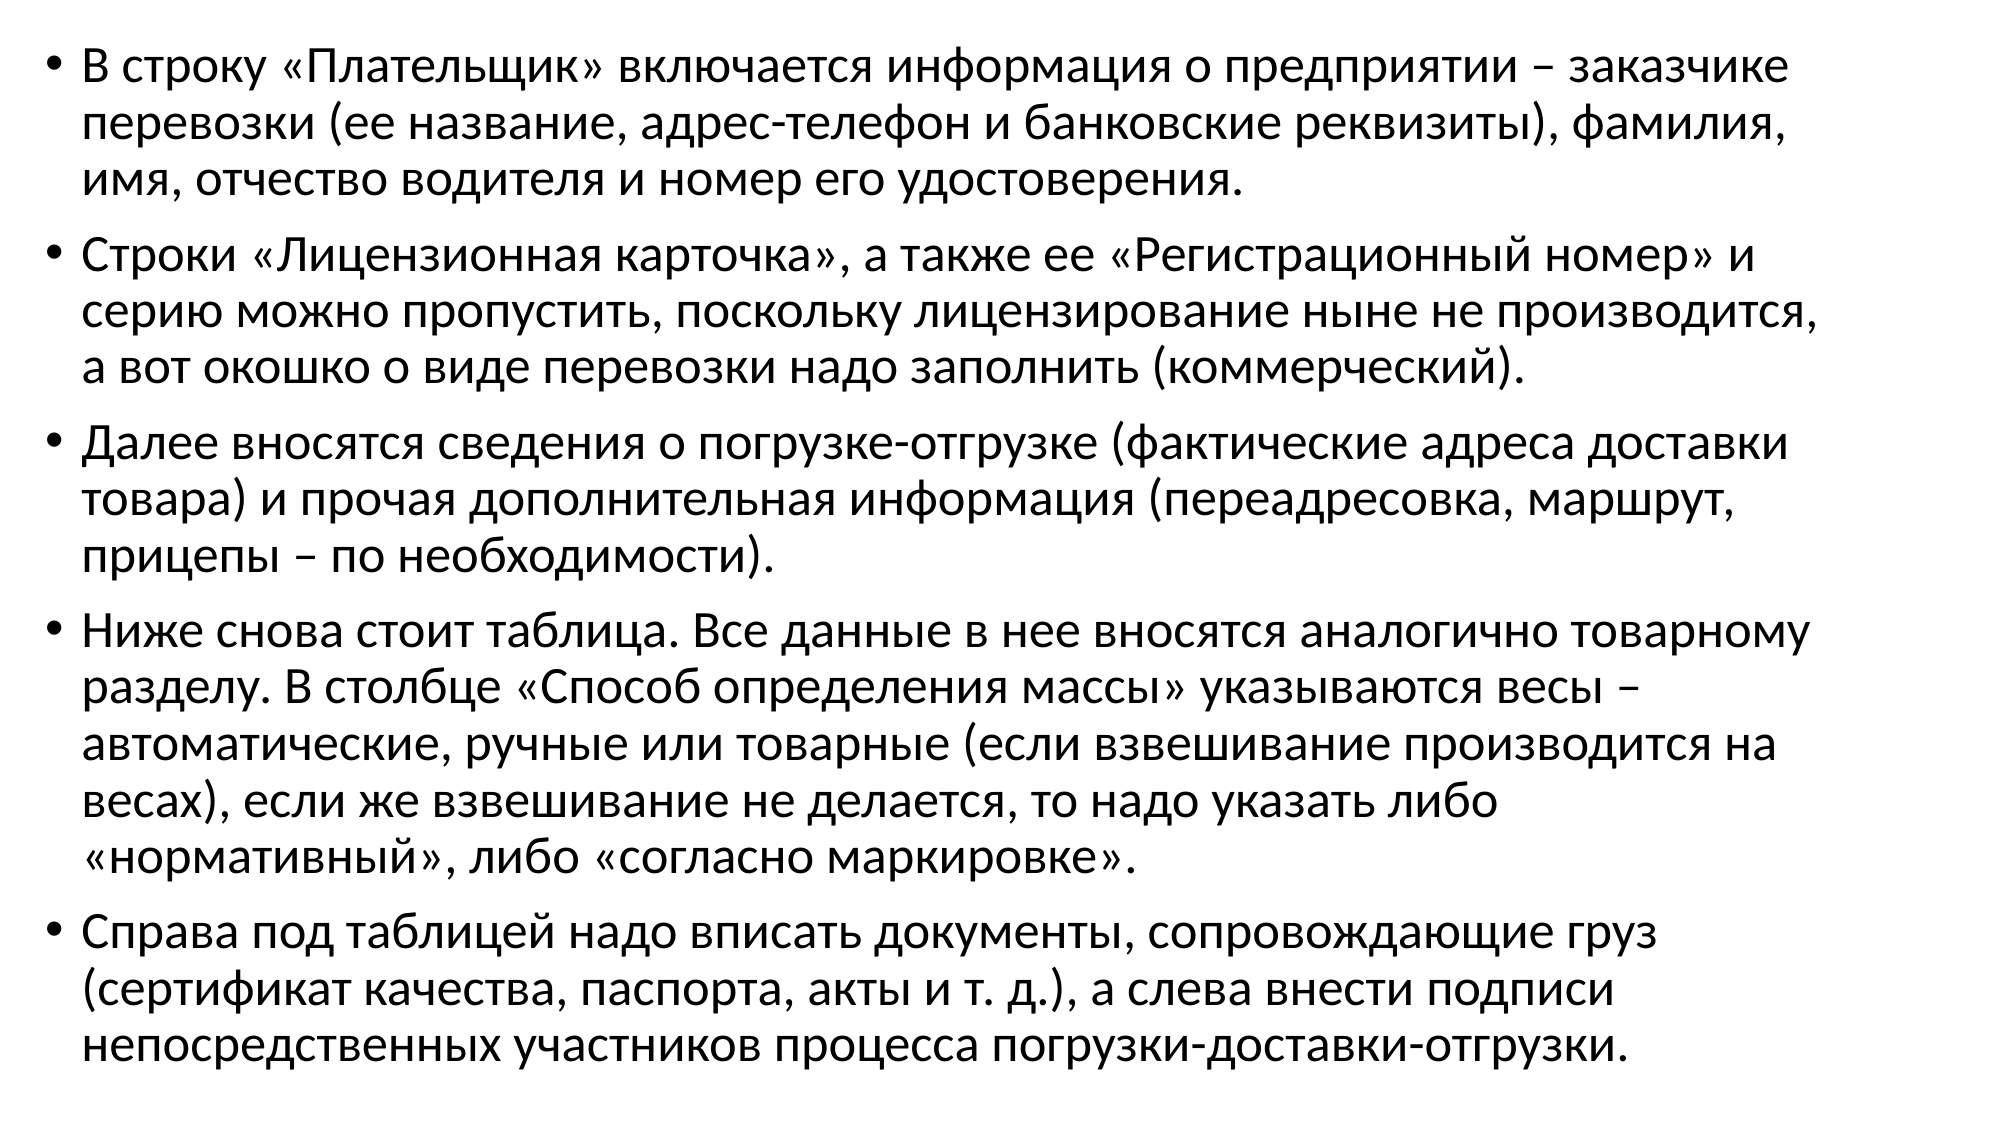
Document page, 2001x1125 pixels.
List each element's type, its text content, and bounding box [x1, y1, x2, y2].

list В строку «Плательщик» включается информация о предприятии – заказчике перевозки (ее название, адрес-телефон и банковские реквизиты), фамилия, имя, отчество водителя и номер его удостоверения. Строки «Лицензионная карточка», а также ее «Регистрационный номер» и серию можно пропустить, поскольку лицензирование ныне не производится, а вот окошко о виде перевозки надо заполнить (коммерческий). Далее вносятся сведения о погрузке-отгрузке (фактические адреса доставки товара) и прочая дополнительная информация (переадресовка, маршрут, прицепы – по необходимости). Ниже снова стоит таблица. Все данные в нее вносятся аналогично товарному разделу. В столбце «Способ определения массы» указываются весы – автоматические, ручные или товарные (если взвешивание производится на весах), если же взвешивание не делается, то надо указать либо «нормативный», либо «согласно маркировке». Справа под таблицей надо вписать документы, сопровождающие груз (сертификат качества, паспорта, акты и т. д.), а слева внести подписи непосредственных участников процесса погрузки-доставки-отгрузки. [30, 29, 1863, 1098]
